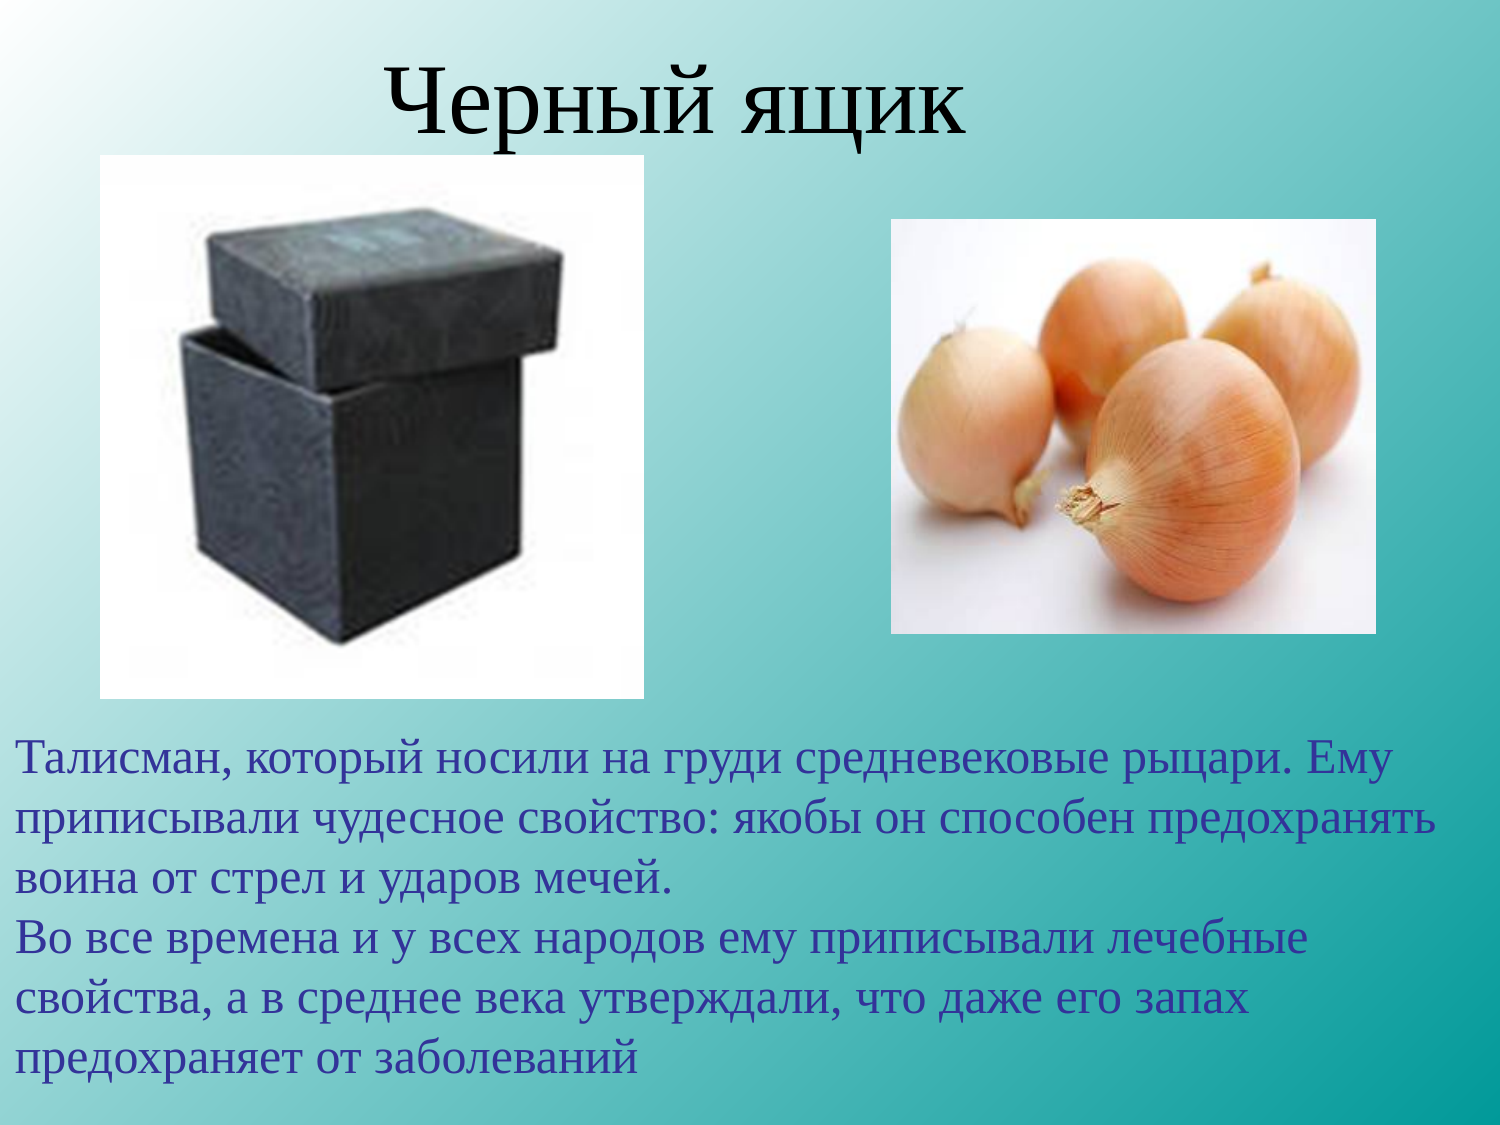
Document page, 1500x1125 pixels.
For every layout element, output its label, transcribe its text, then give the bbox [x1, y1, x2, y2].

title Черный ящик [0, 0, 1351, 188]
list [100, 154, 644, 699]
text_box Талисман, который носили на груди средневековые рыцари. Ему приписывали чудесное свойство: якобы он способен предохранять воина от стрел и ударов мечей. Во все времена и у всех народов ему приписывали лечебные свойства, а в среднее века утверждали, что даже его запах предохраняет от заболеваний [0, 716, 1500, 1091]
picture [891, 219, 1377, 634]
